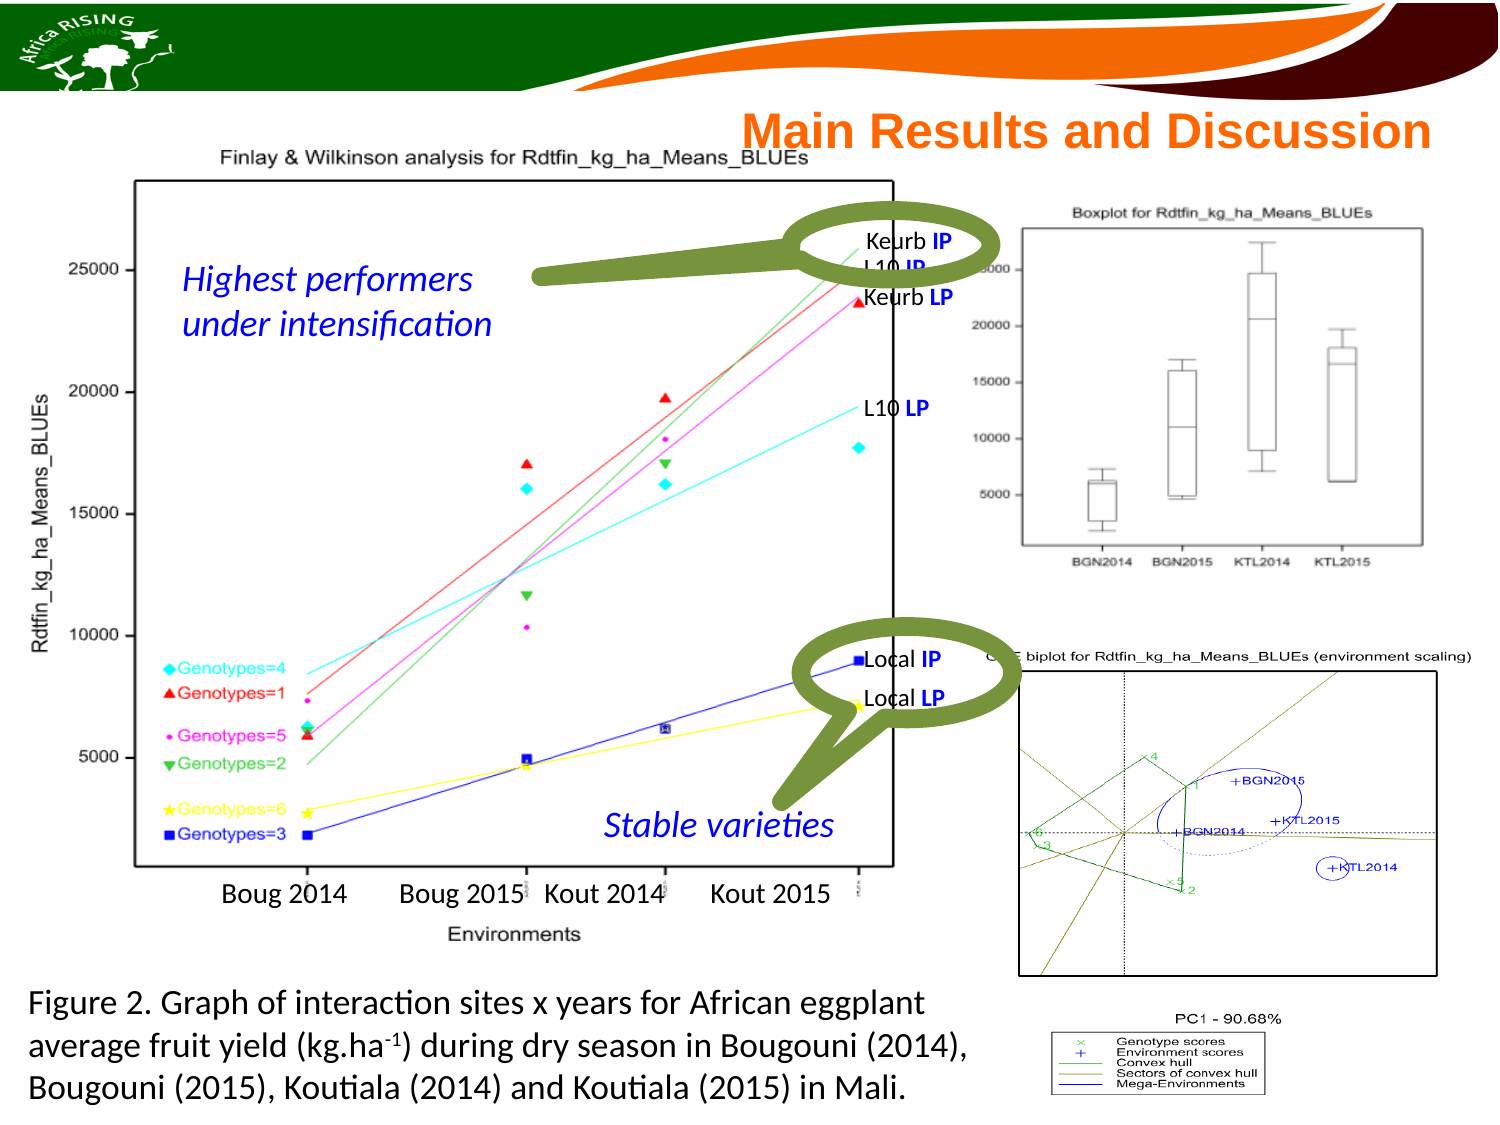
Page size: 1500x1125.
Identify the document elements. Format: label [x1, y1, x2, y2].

text_box [0, 90, 1500, 1125]
picture [0, 3, 1498, 90]
